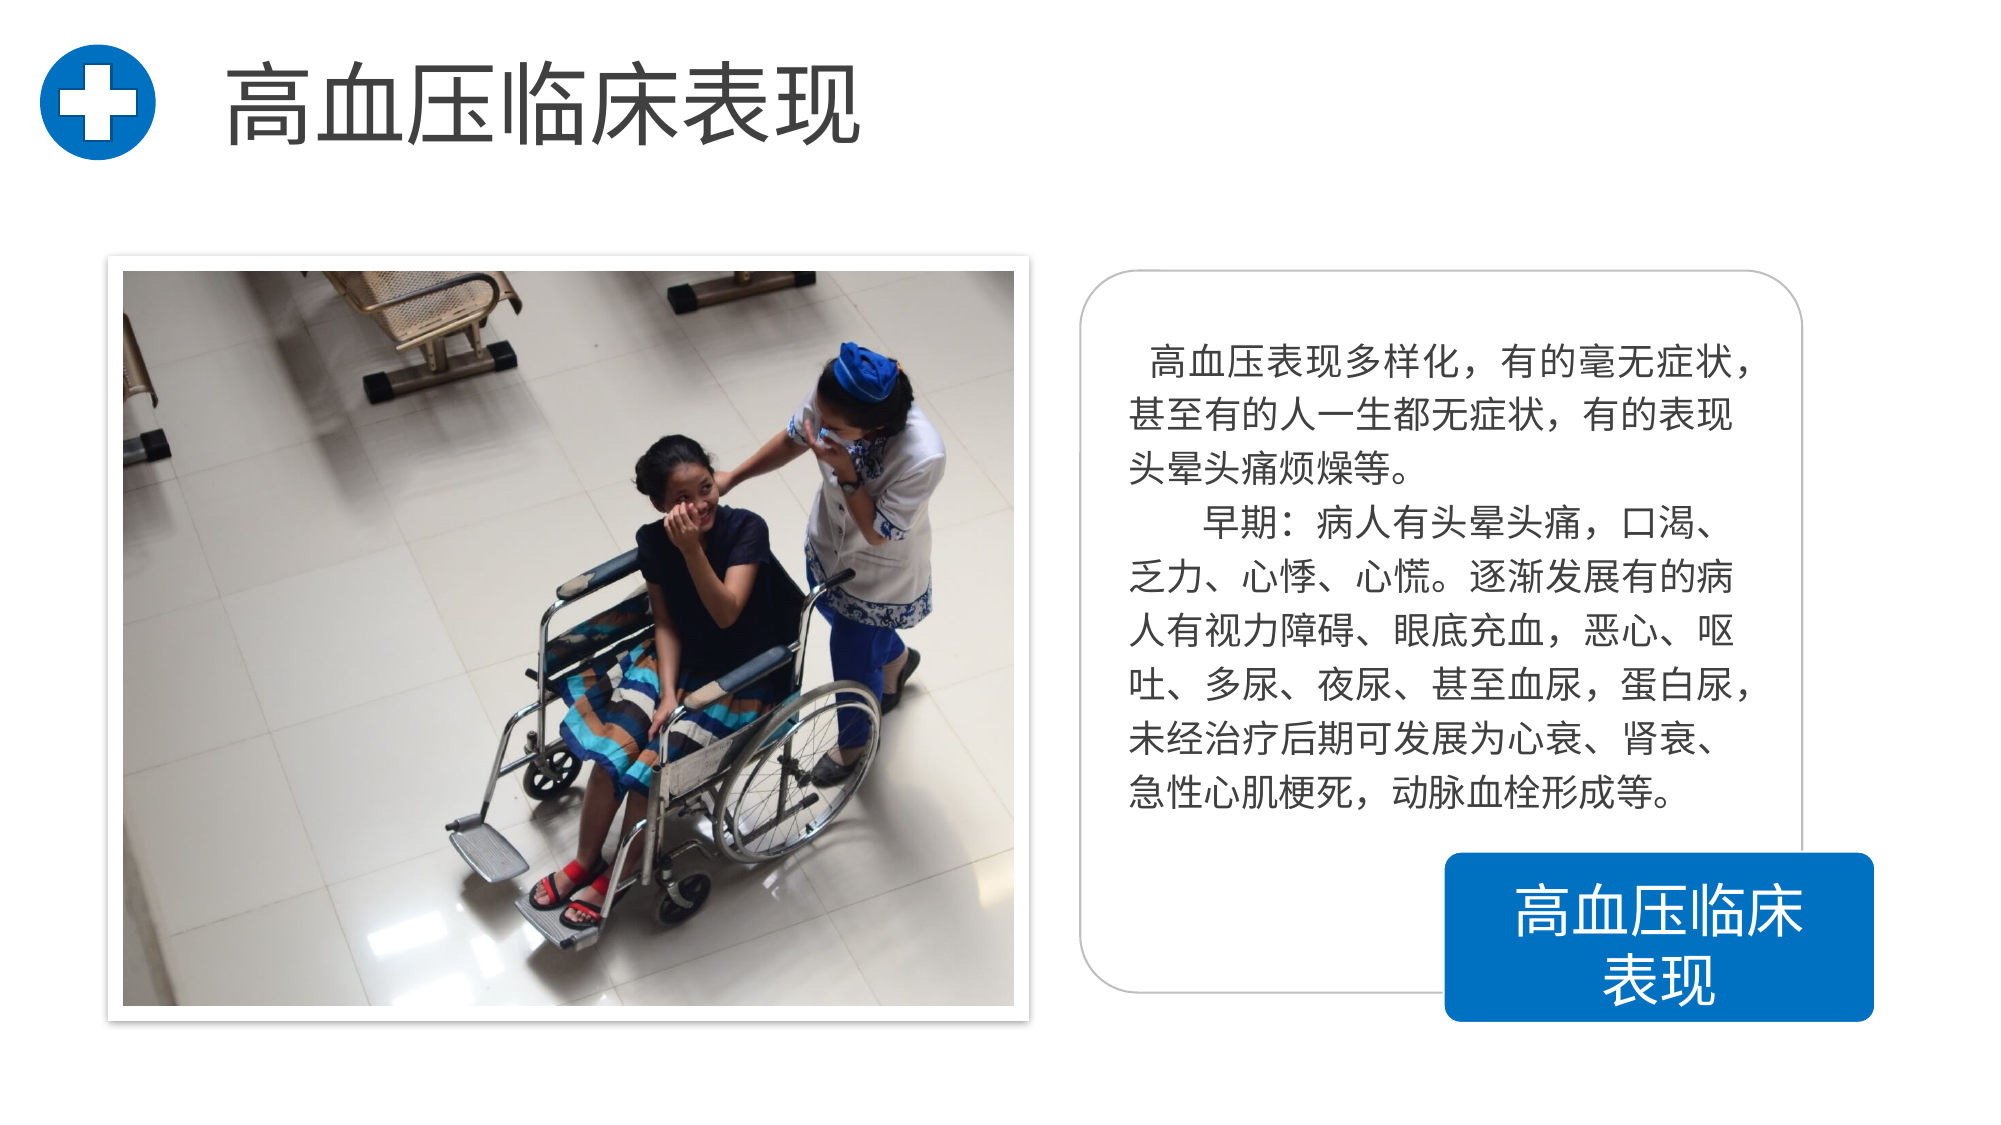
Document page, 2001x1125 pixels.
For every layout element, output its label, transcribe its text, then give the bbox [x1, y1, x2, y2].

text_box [1080, 270, 1876, 1023]
picture [122, 270, 1015, 1007]
text_box 高血压临床表现 [201, 36, 886, 168]
